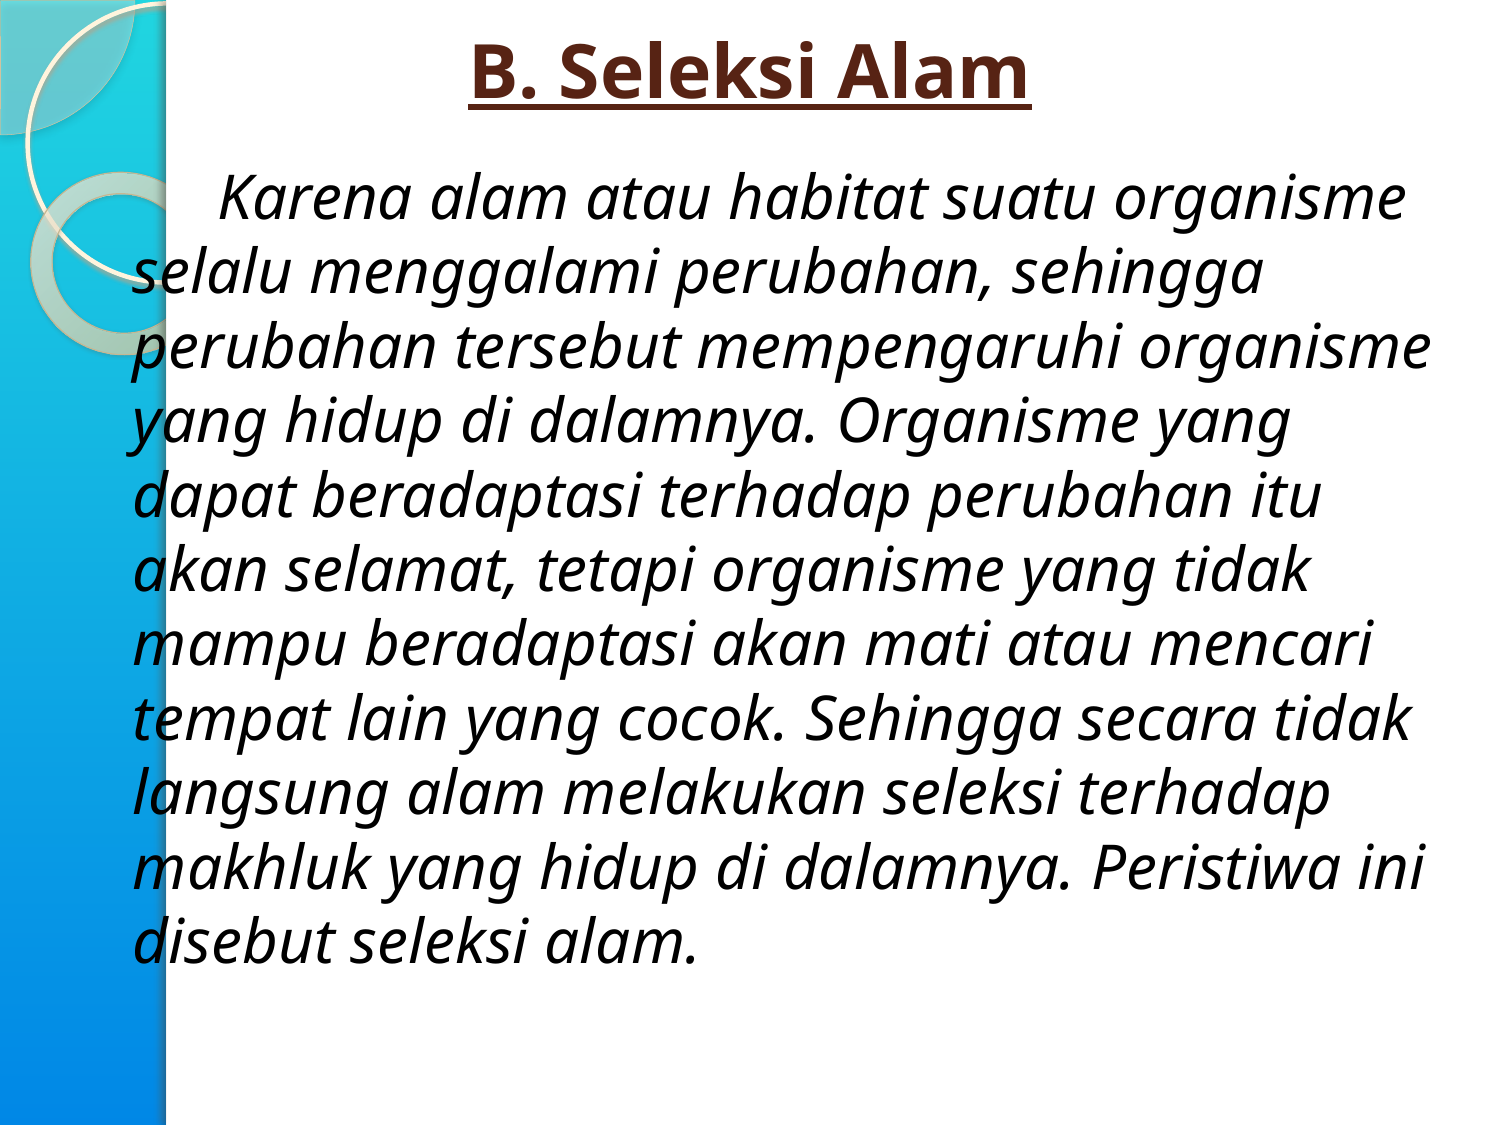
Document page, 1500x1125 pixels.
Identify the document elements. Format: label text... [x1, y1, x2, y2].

title B. Seleksi Alam [0, 0, 1500, 138]
list Karena alam atau habitat suatu organisme selalu menggalami perubahan, sehingga perubahan tersebut mempengaruhi organisme yang hidup di dalamnya. Organisme yang dapat beradaptasi terhadap perubahan itu akan selamat, tetapi organisme yang tidak mampu beradaptasi akan mati atau mencari tempat lain yang cocok. Sehingga secara tidak langsung alam melakukan seleksi terhadap makhluk yang hidup di dalamnya. Peristiwa ini disebut seleksi alam. [62, 149, 1450, 1062]
